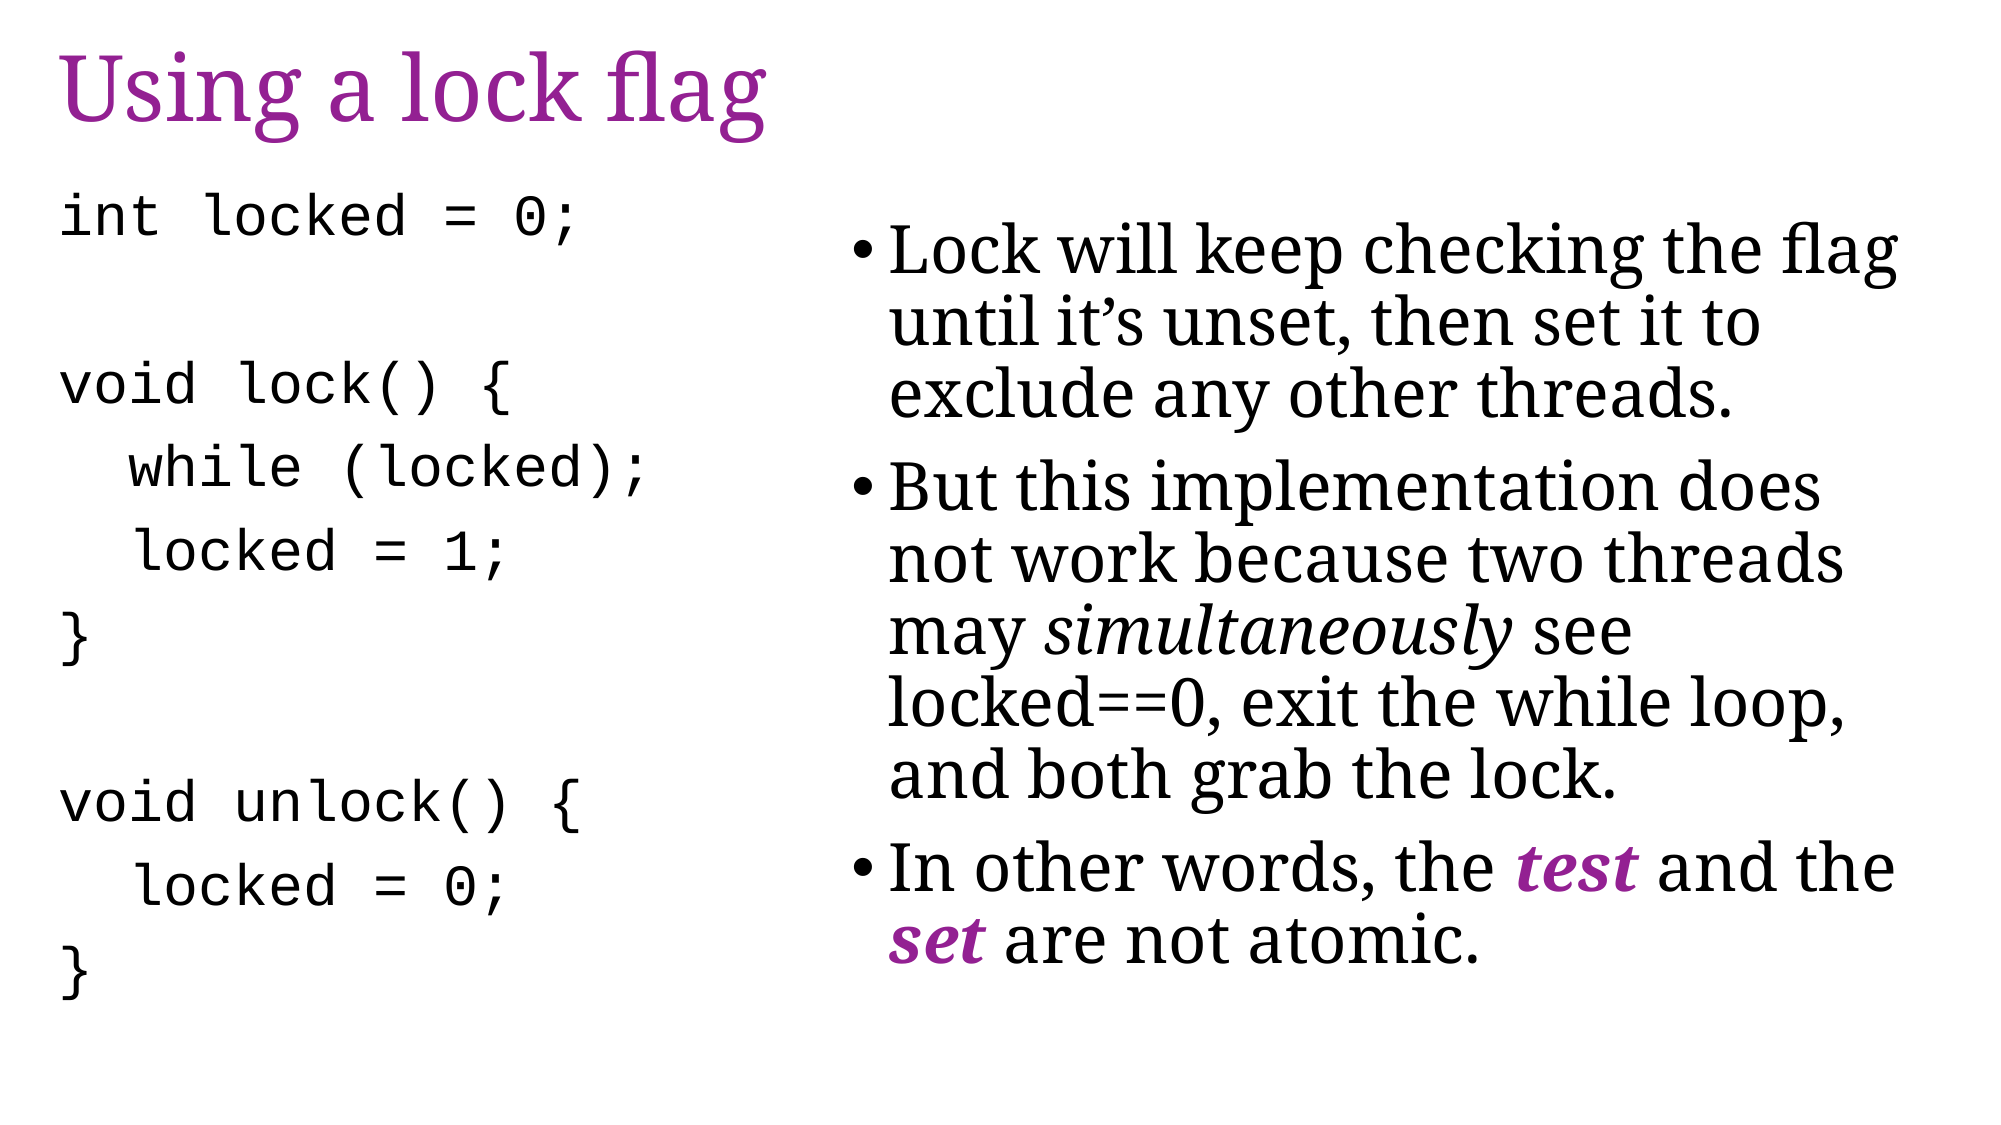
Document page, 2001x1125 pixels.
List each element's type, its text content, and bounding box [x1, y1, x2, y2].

list Lock will keep checking the flag until it’s unset, then set it to exclude any other threads. But this implementation does not work because two threads may simultaneously see locked==0, exit the while loop, and both grab the lock. In other words, the test and the set are not atomic. [836, 208, 1953, 1101]
list int locked = 0; void lock() { while (locked); locked = 1; } void unlock() { locked = 0; } [43, 177, 988, 1101]
title Using a lock flag [43, 25, 1953, 158]
